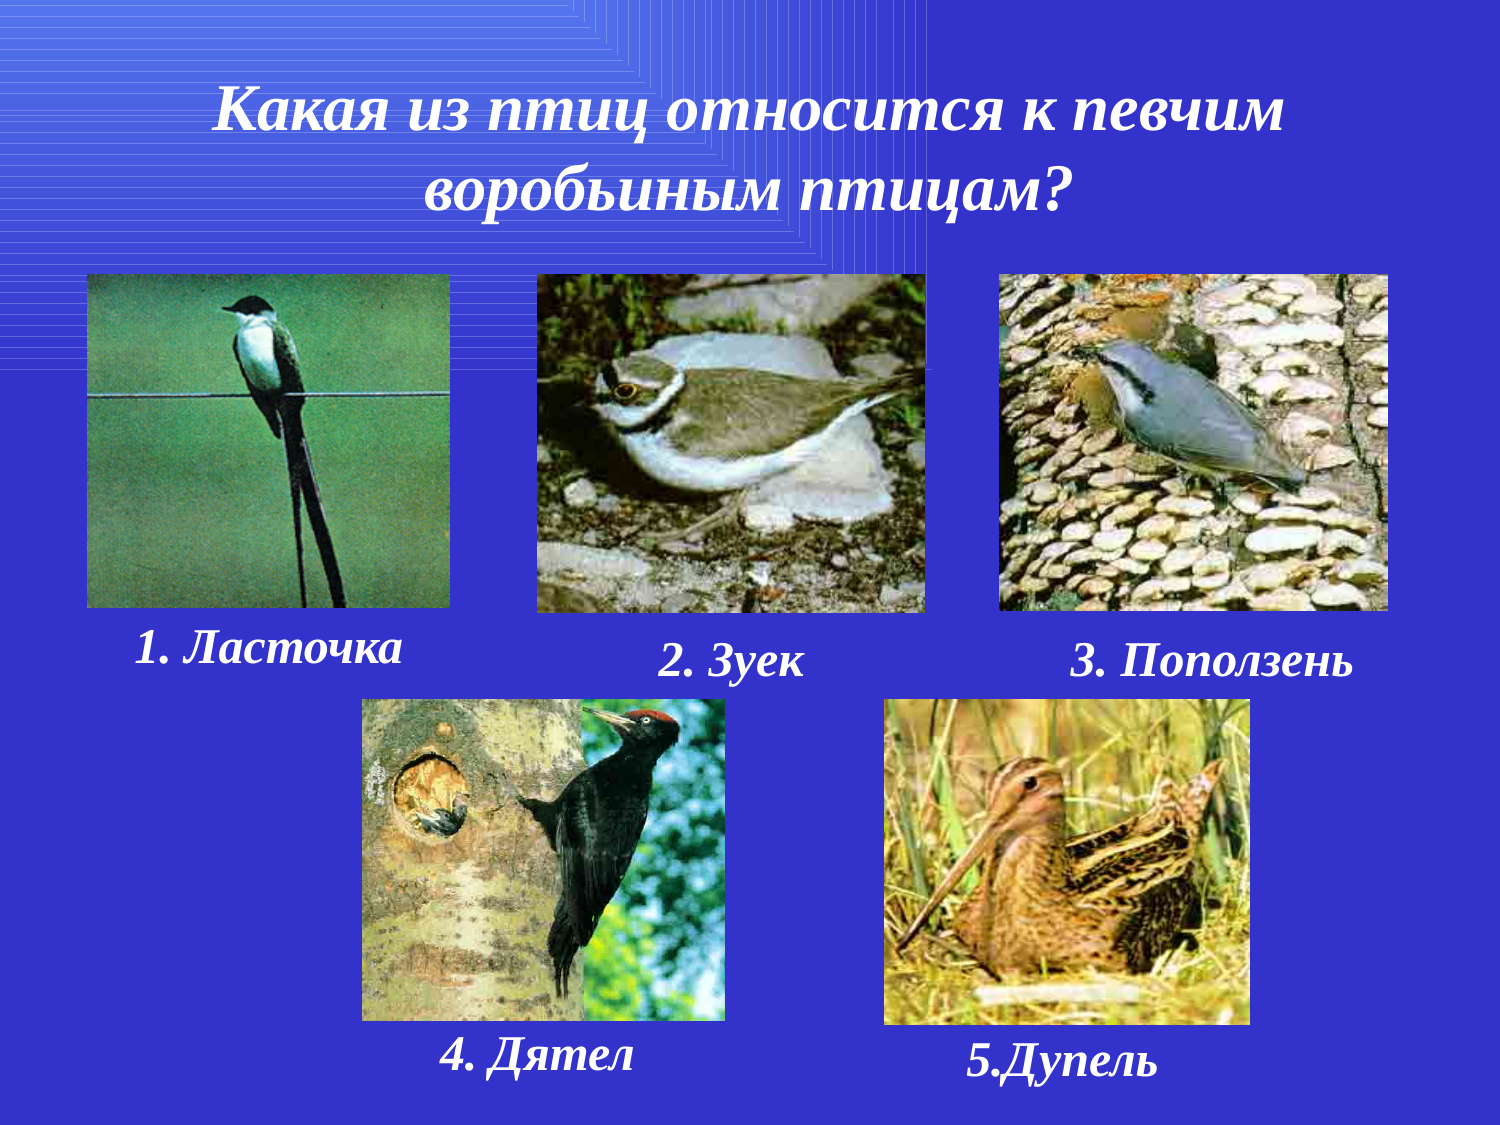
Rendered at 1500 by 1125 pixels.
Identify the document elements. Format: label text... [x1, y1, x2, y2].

text_box 2. Зуек [549, 622, 913, 700]
picture [87, 274, 451, 609]
picture [884, 699, 1251, 1026]
text_box 1. Ласточка [87, 617, 450, 688]
text_box 4. Дятел [349, 1012, 725, 1088]
text_box 5.Дупель [874, 1024, 1250, 1088]
text_box 3. Поползень [1024, 612, 1400, 700]
picture [362, 699, 726, 1021]
picture [999, 274, 1388, 612]
picture [537, 274, 926, 613]
title Какая из птиц относится к певчим воробьиным птицам? [112, 0, 1388, 288]
